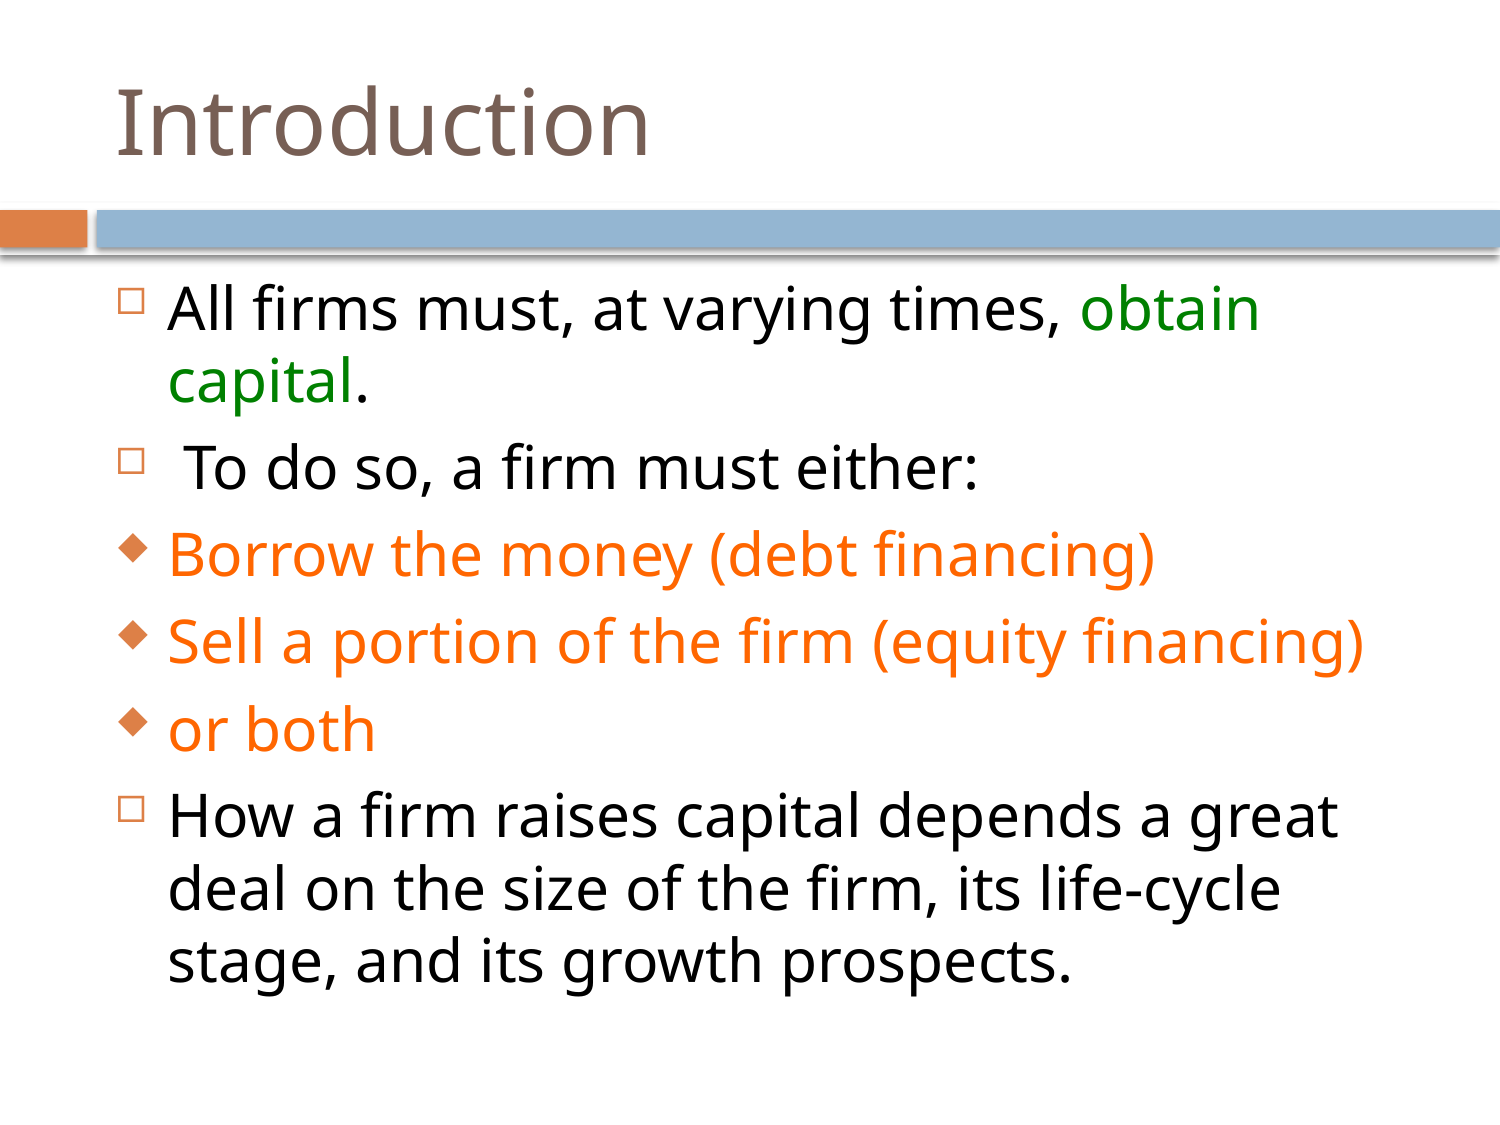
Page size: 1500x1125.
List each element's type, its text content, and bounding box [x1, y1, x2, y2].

list All firms must, at varying times, obtain capital. To do so, a firm must either: Borrow the money (debt financing) Sell a portion of the firm (equity financing) or both How a firm raises capital depends a great deal on the size of the firm, its life-cycle stage, and its growth prospects. [100, 262, 1438, 1000]
title Introduction [100, 37, 1438, 200]
